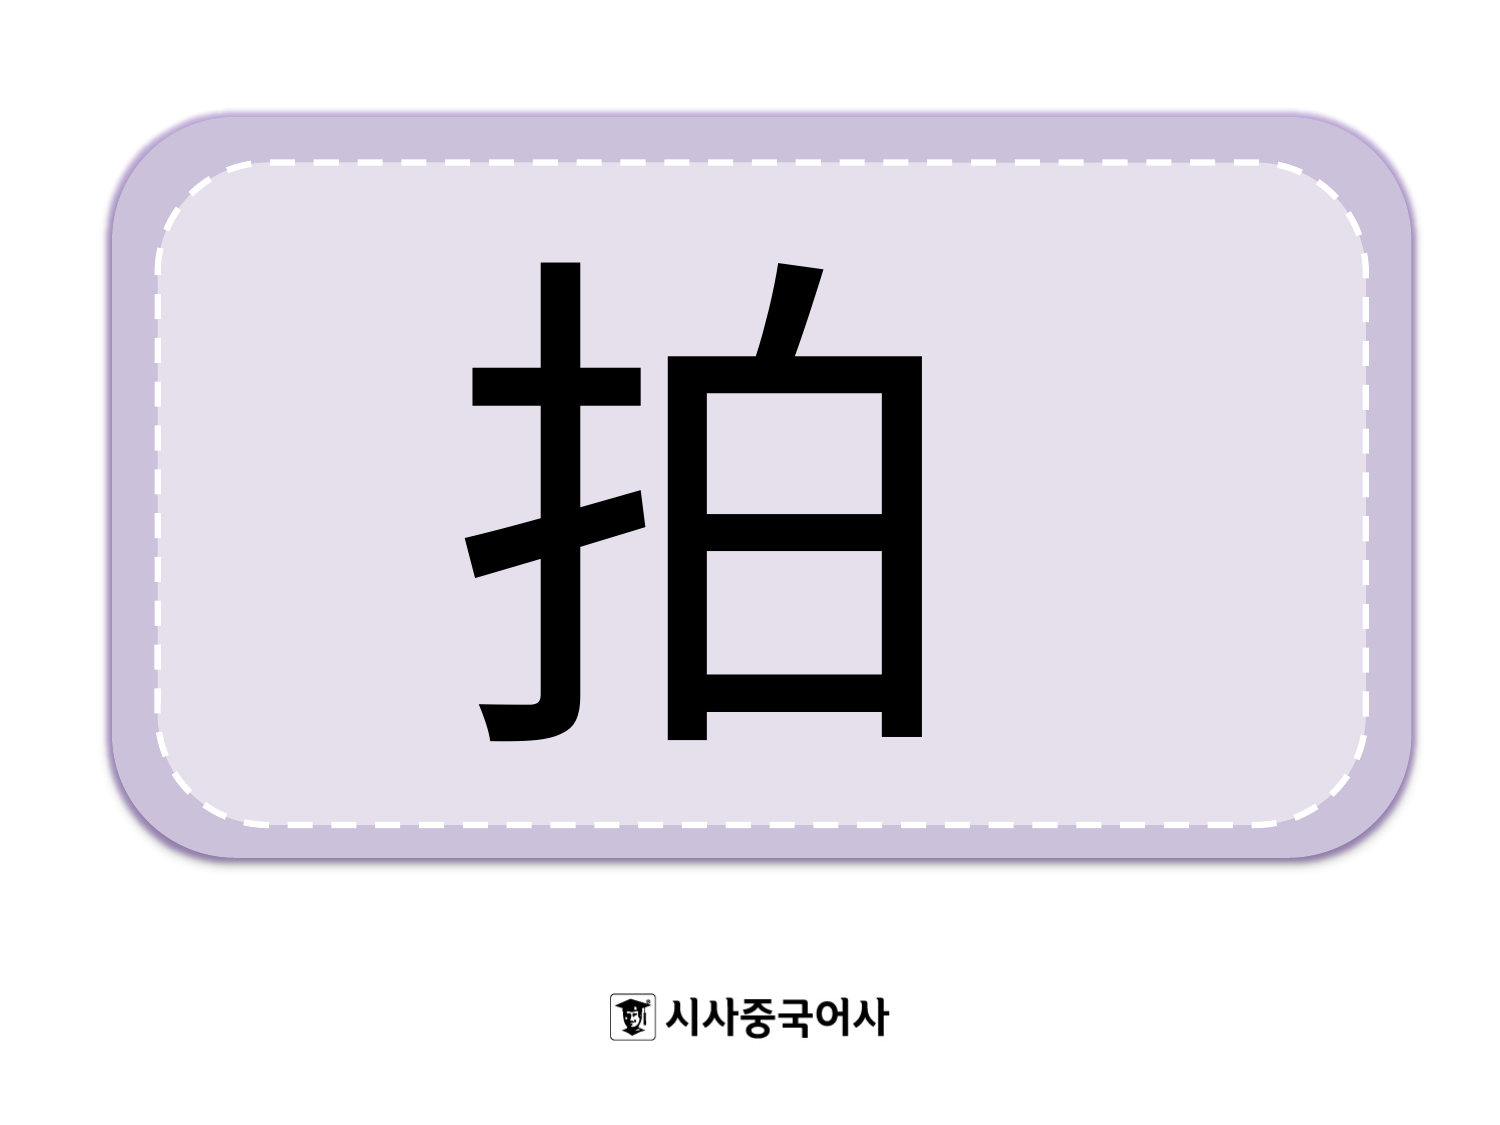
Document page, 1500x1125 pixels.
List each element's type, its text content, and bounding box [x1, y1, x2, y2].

text_box 拍 [162, 160, 1371, 824]
picture [602, 987, 898, 1047]
